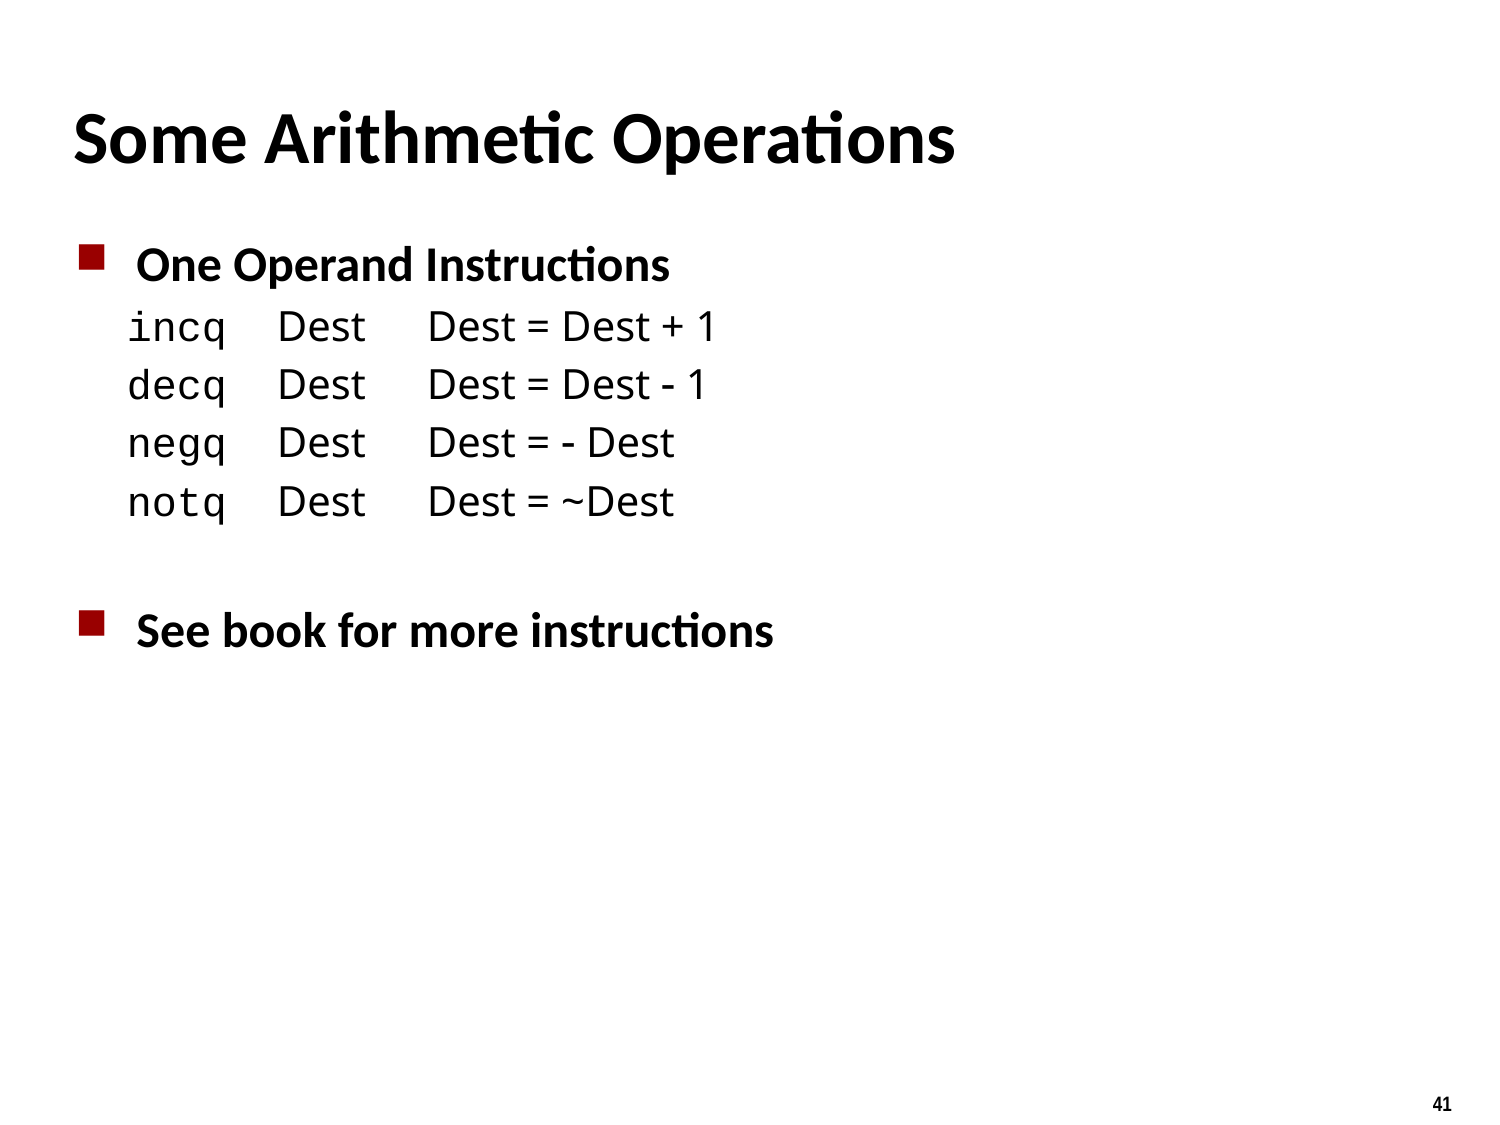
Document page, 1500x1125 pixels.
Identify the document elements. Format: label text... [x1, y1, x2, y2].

list One Operand Instructions incq Dest Dest = Dest + 1 decq Dest Dest = Dest  1 negq Dest Dest =  Dest notq Dest Dest = ~Dest See book for more instructions [64, 223, 1361, 1040]
title Some Arithmetic Operations [58, 71, 1305, 197]
